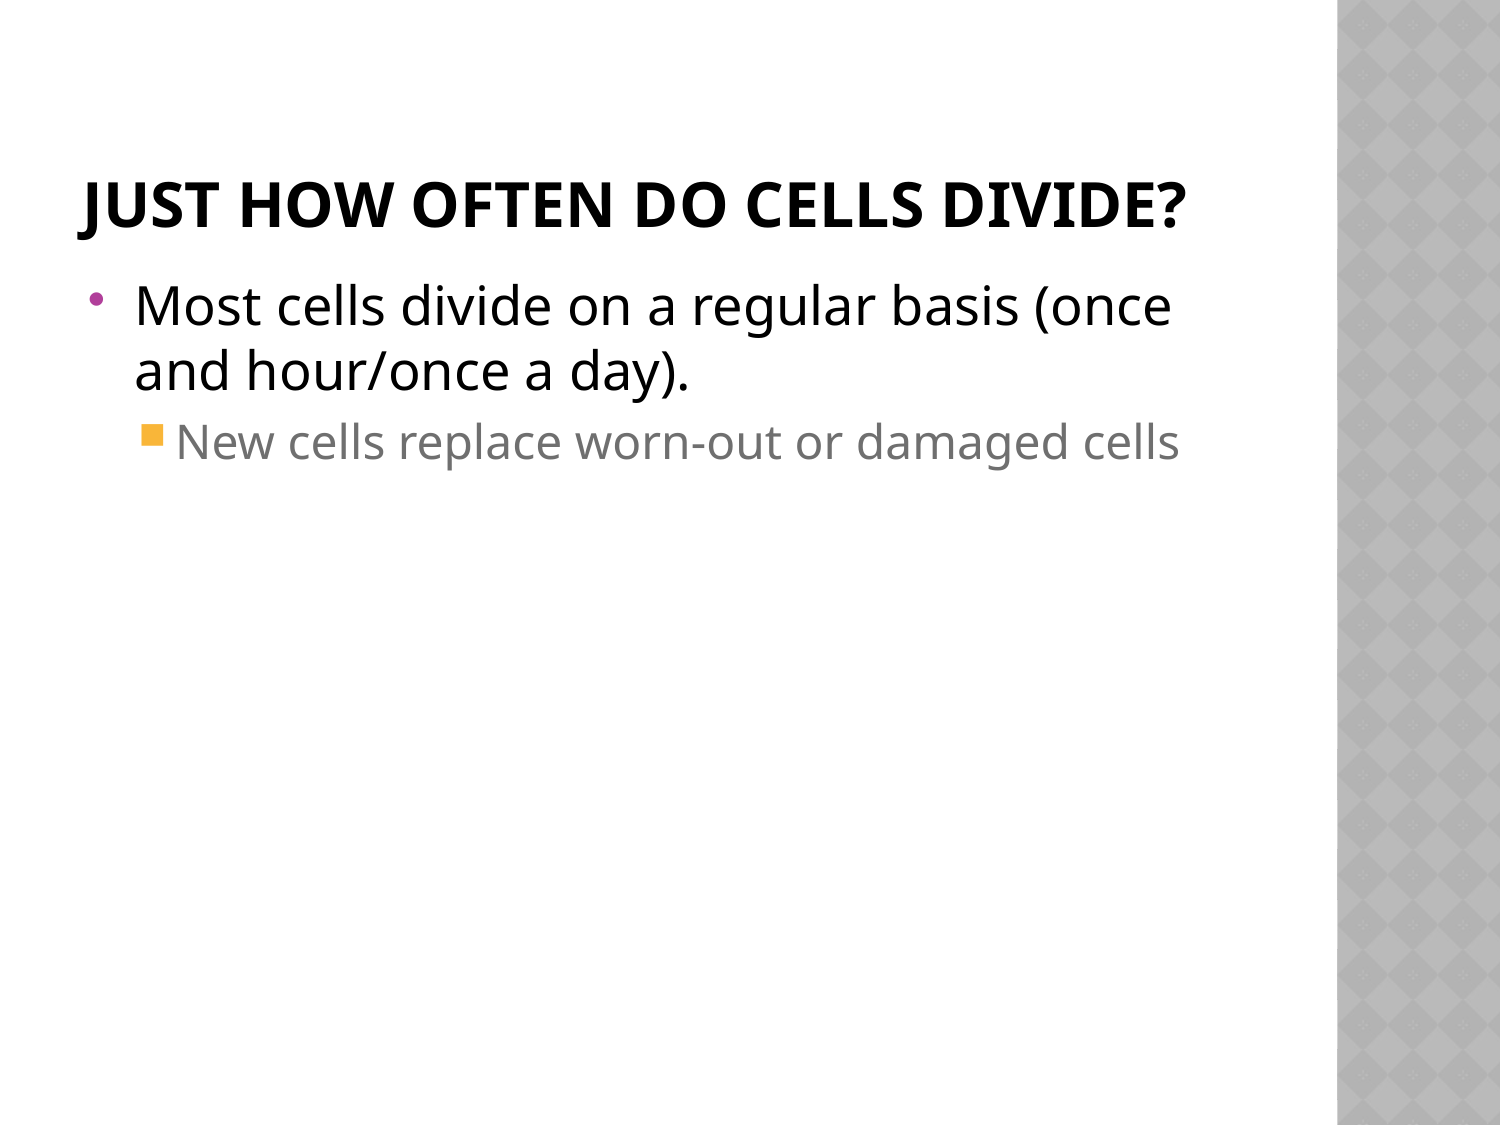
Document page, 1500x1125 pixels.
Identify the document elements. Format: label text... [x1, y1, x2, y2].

title Just how often do cells divide? [75, 52, 1263, 240]
list Most cells divide on a regular basis (once and hour/once a day). New cells replace worn-out or damaged cells [75, 264, 1263, 1059]
